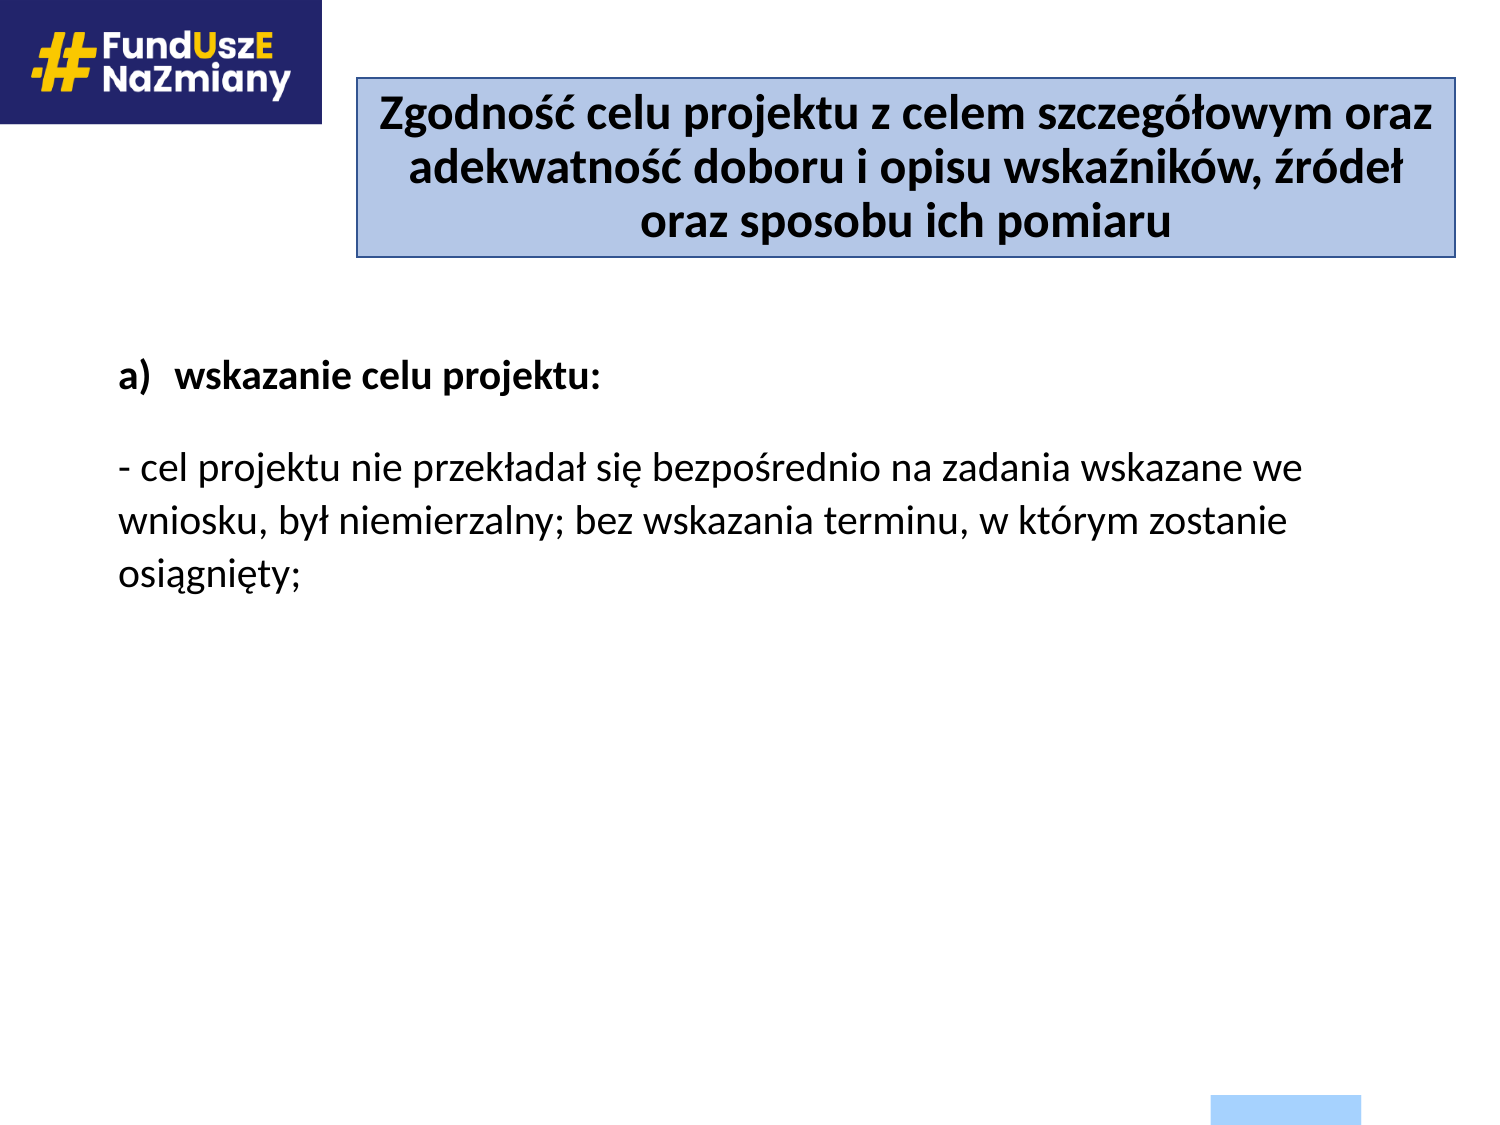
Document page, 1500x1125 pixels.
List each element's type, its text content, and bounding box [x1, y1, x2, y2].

picture [0, 0, 1500, 1125]
list wskazanie celu projektu: - cel projektu nie przekładał się bezpośrednio na zadania wskazane we wniosku, był niemierzalny; bez wskazania terminu, w którym zostanie osiągnięty; [103, 337, 1397, 1048]
title Zgodność celu projektu z celem szczegółowym oraz adekwatność doboru i opisu wskaźników, źródeł oraz sposobu ich pomiaru [356, 77, 1456, 258]
